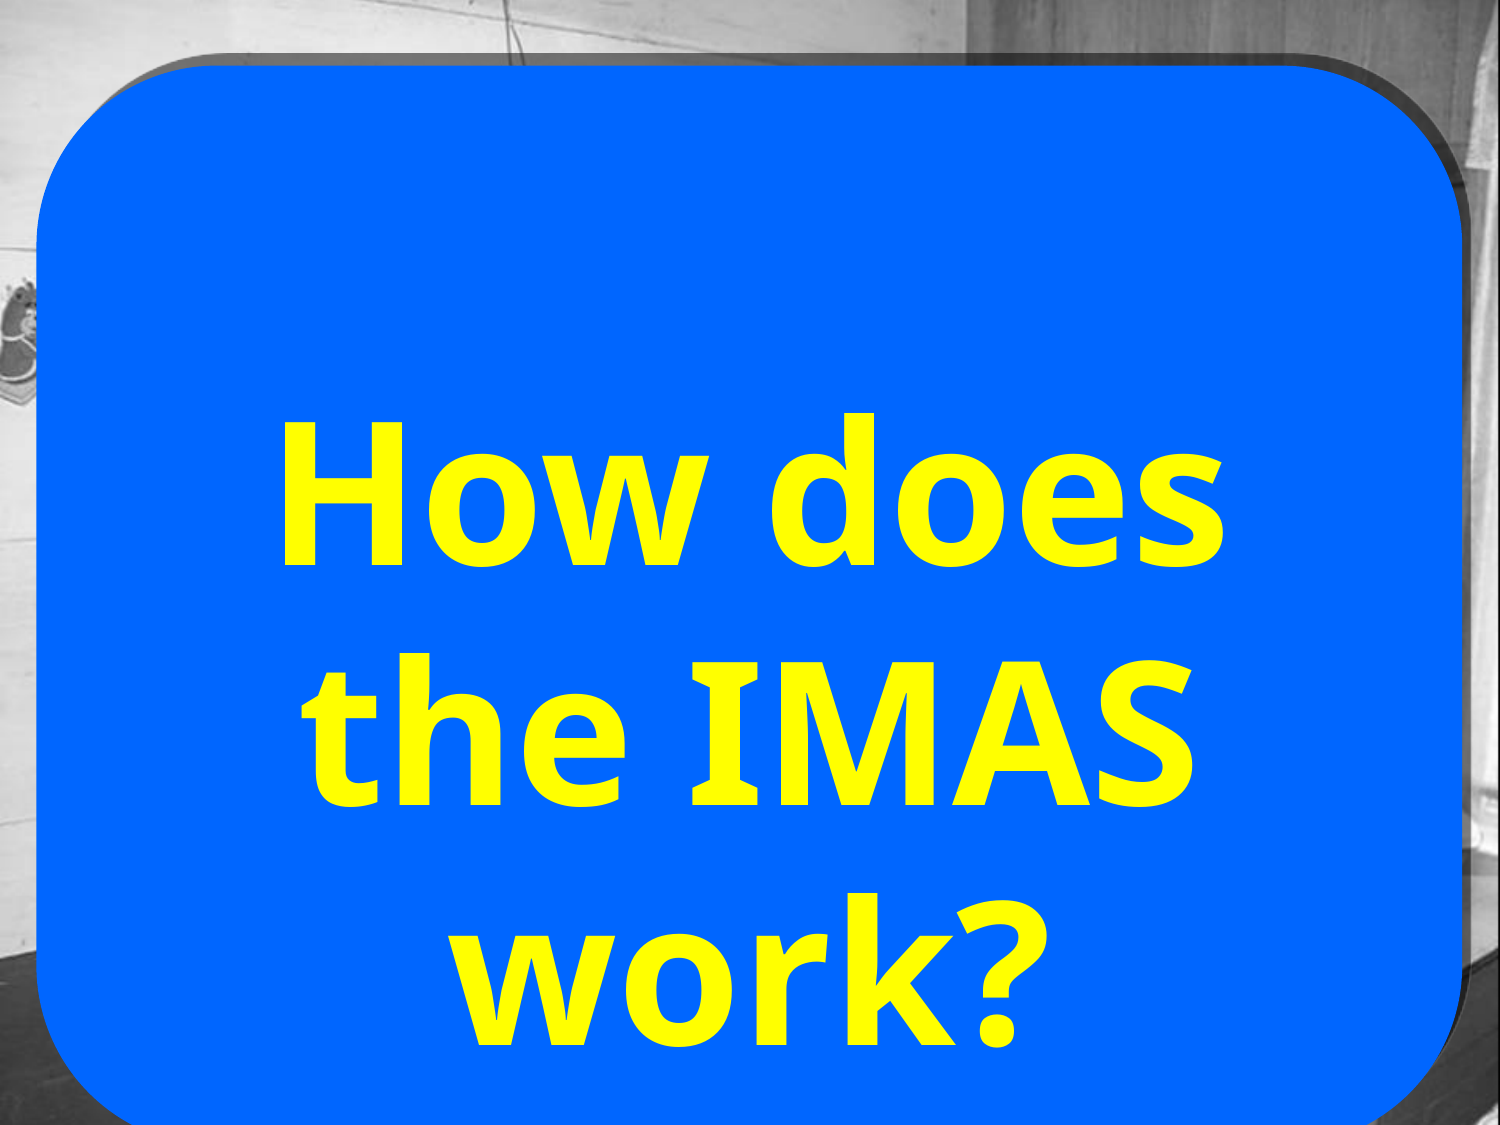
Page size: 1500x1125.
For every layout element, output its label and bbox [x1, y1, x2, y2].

text_box [0, 0, 1500, 1125]
